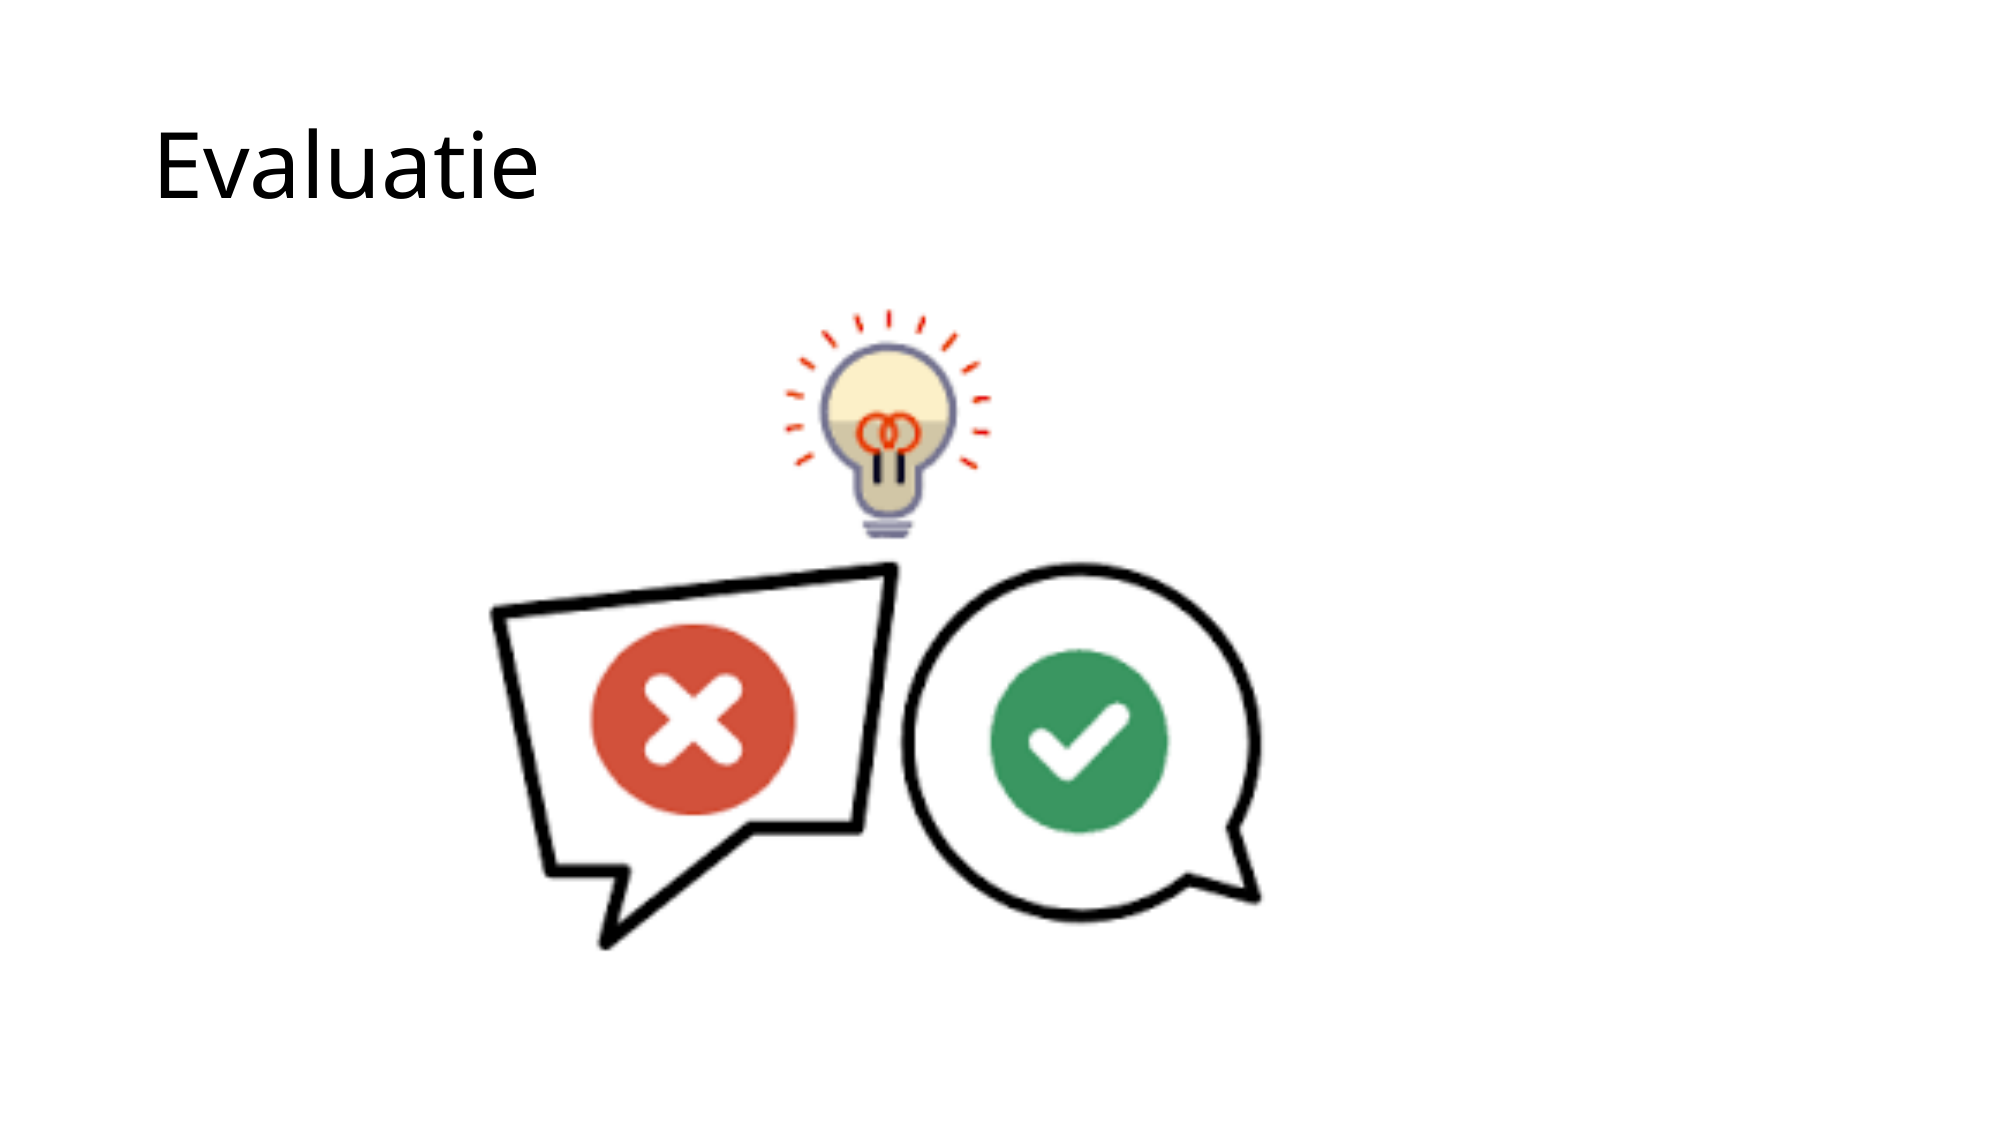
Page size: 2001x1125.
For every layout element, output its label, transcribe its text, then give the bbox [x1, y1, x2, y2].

title Evaluatie [137, 59, 1863, 278]
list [432, 304, 1338, 972]
